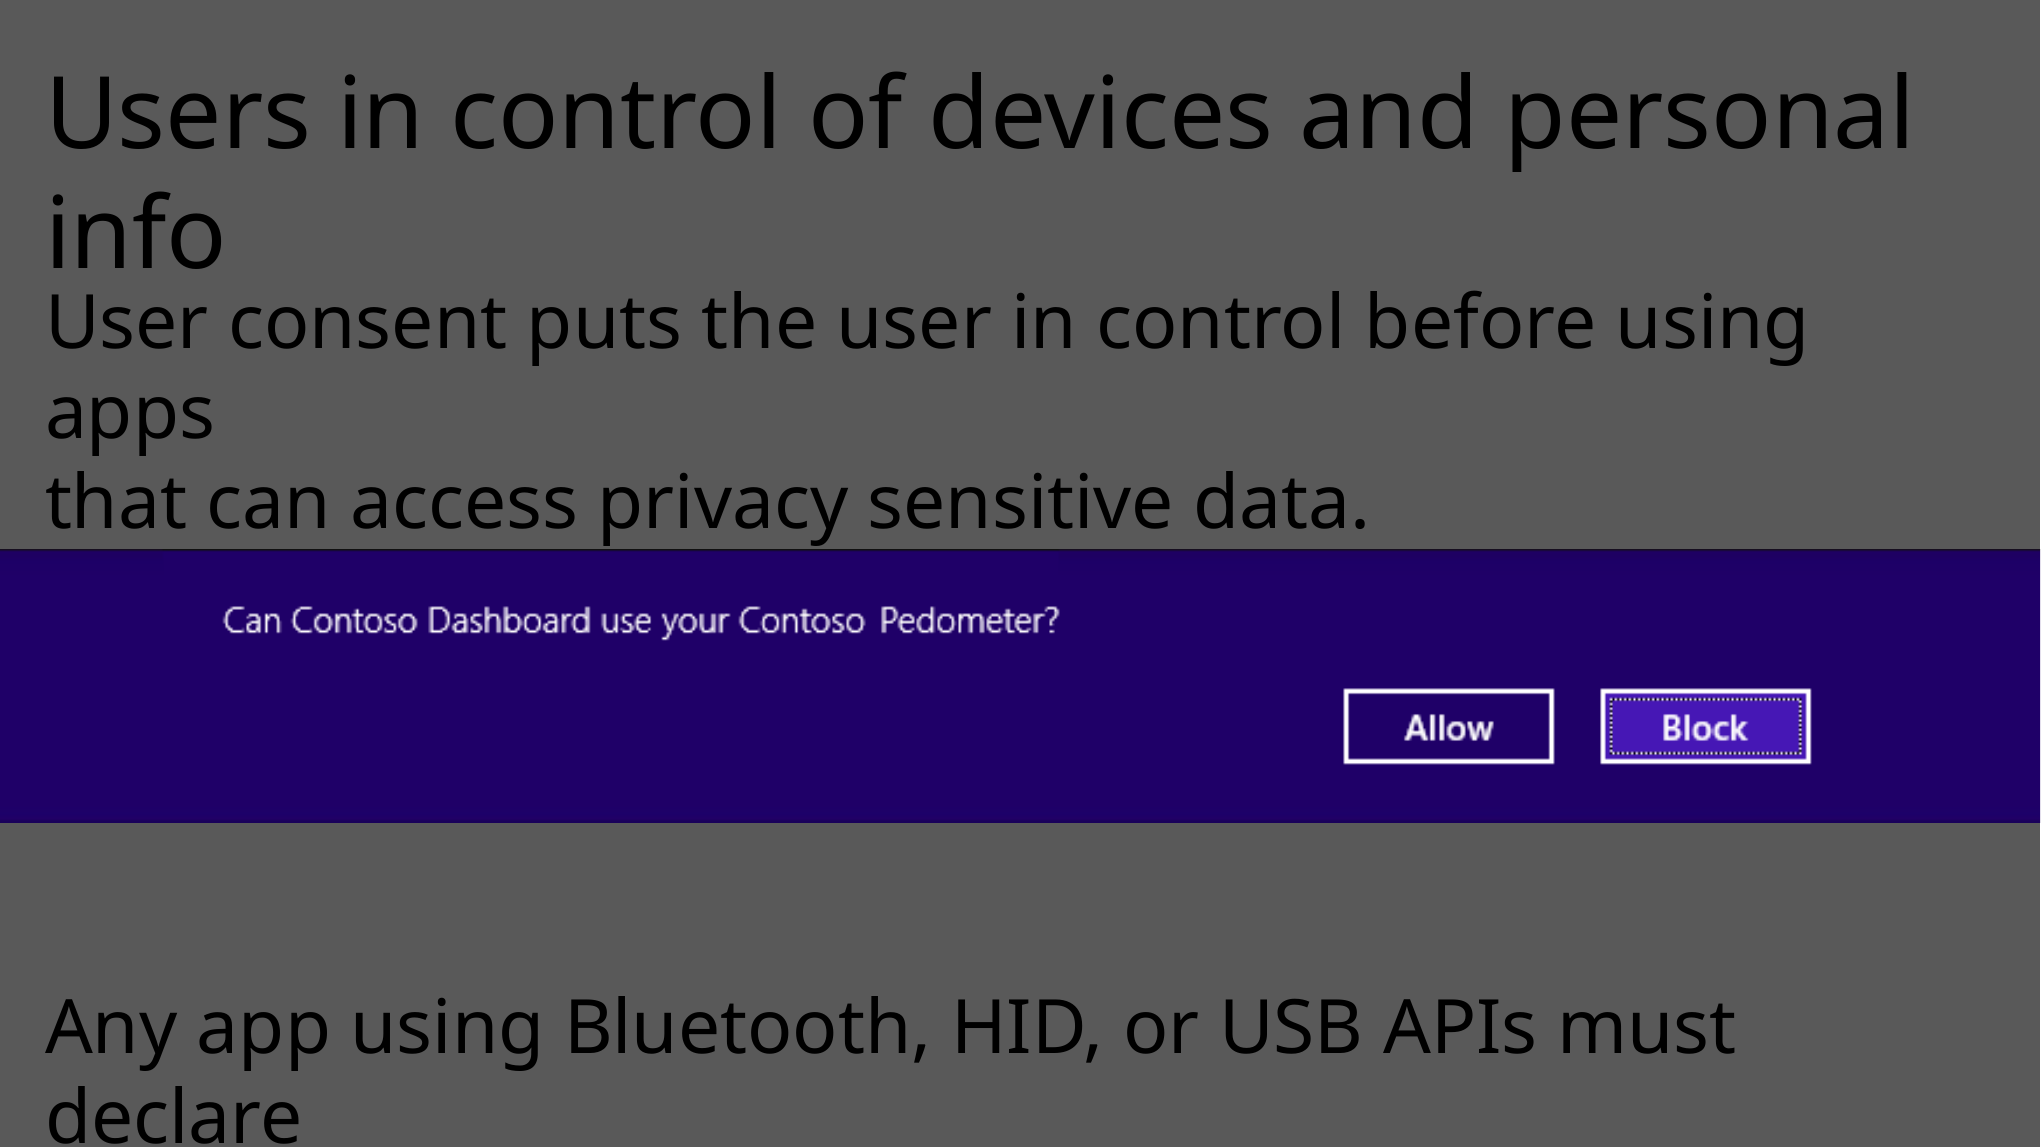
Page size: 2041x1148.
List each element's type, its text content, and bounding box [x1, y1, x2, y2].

picture [0, 549, 2041, 823]
list User consent puts the user in control before using apps that can access privacy sensitive data. Any app using Bluetooth, HID, or USB APIs must declare new device capabilities in app manifest. [45, 273, 1996, 546]
list User consent puts the user in control before using apps that can access privacy sensitive data. Any app using Bluetooth, HID, or USB APIs must declare new device capabilities in app manifest. [45, 832, 1996, 1099]
title Users in control of devices and personal info [45, 48, 1996, 199]
